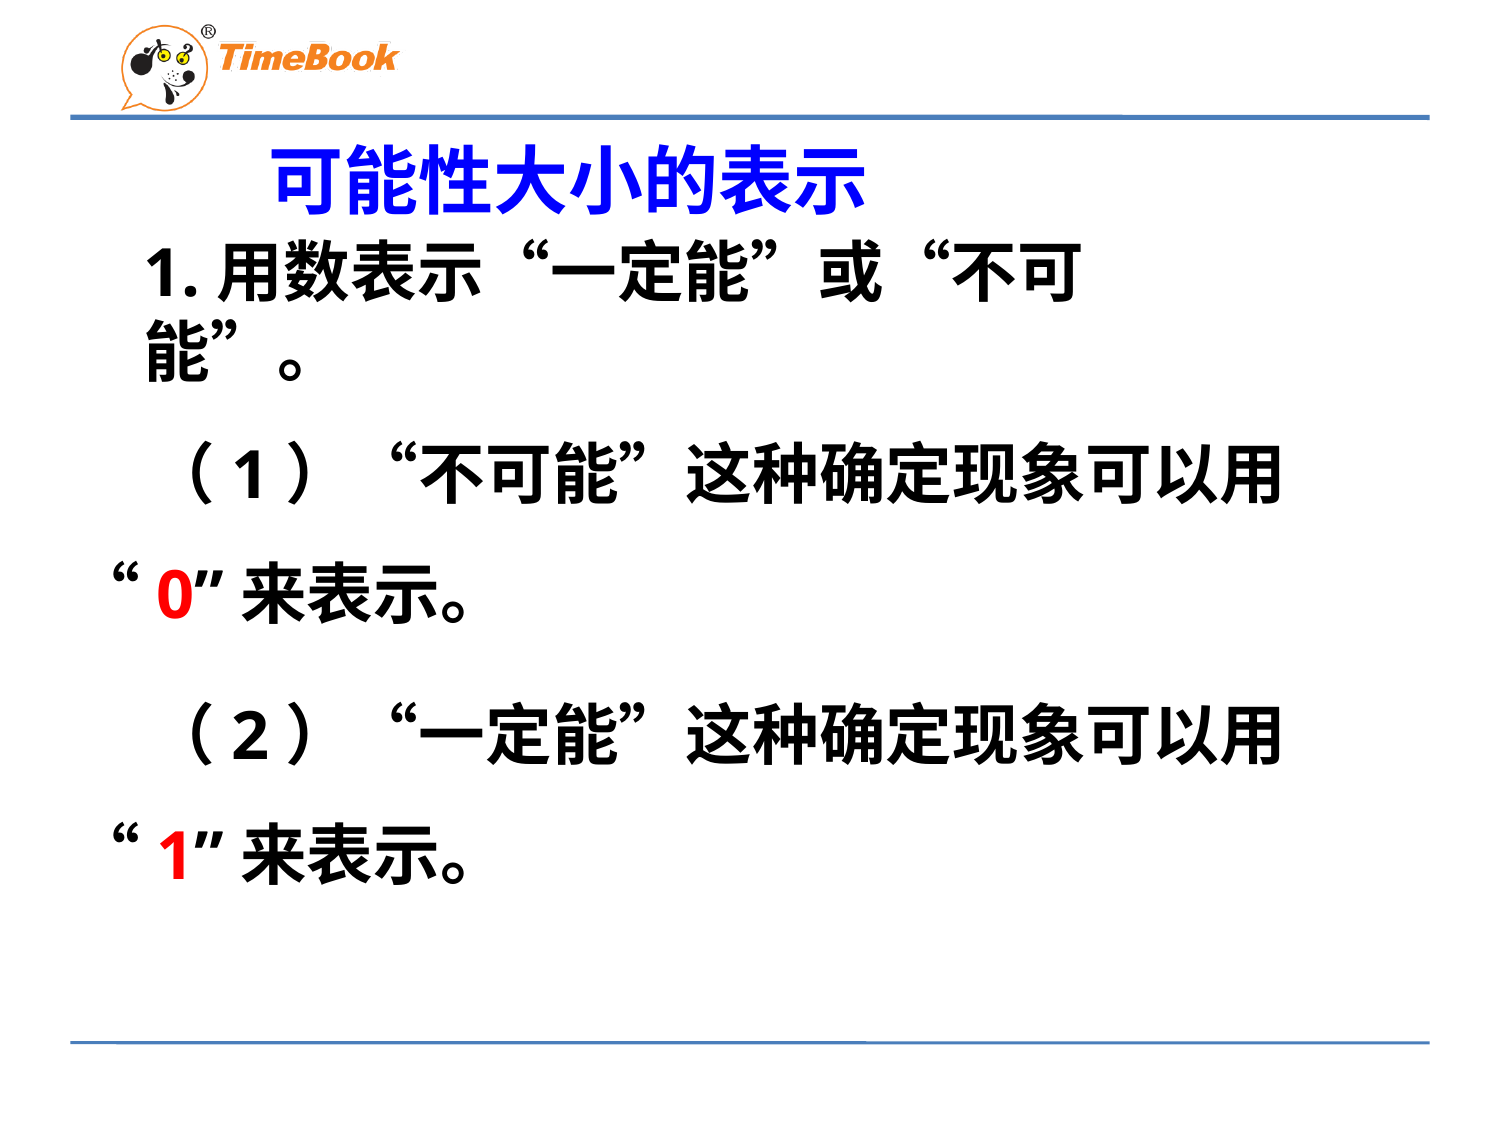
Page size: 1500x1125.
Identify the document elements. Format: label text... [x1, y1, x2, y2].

text_box 1.用数表示“一定能”或“不可能”。 [128, 222, 1266, 384]
picture [118, 22, 408, 113]
text_box （2）“一定能”这种确定现象可以用“1”来表示。 [58, 645, 1383, 900]
text_box （1）“不可能”这种确定现象可以用“0”来表示。 [58, 384, 1383, 640]
text_box 可能性大小的表示 [253, 125, 899, 222]
